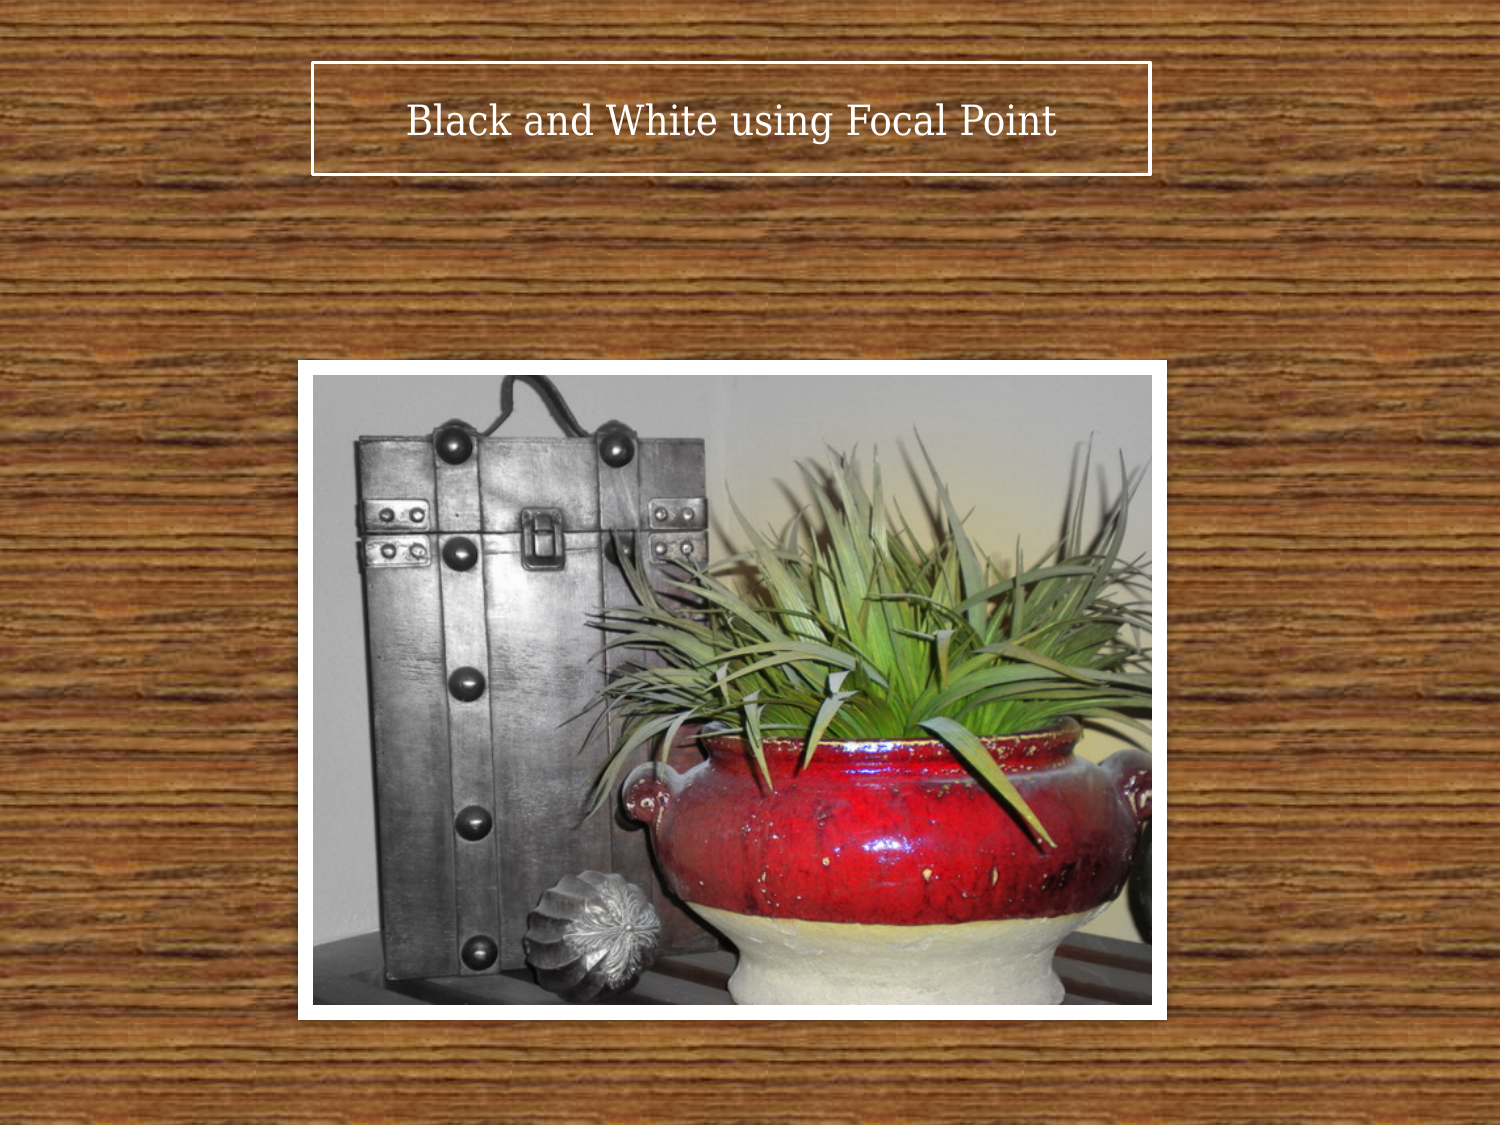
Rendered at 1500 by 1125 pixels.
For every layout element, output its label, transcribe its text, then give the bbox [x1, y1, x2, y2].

title Black and White using Focal Point [312, 62, 1150, 175]
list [312, 374, 1153, 1006]
picture [0, 0, 1500, 1125]
